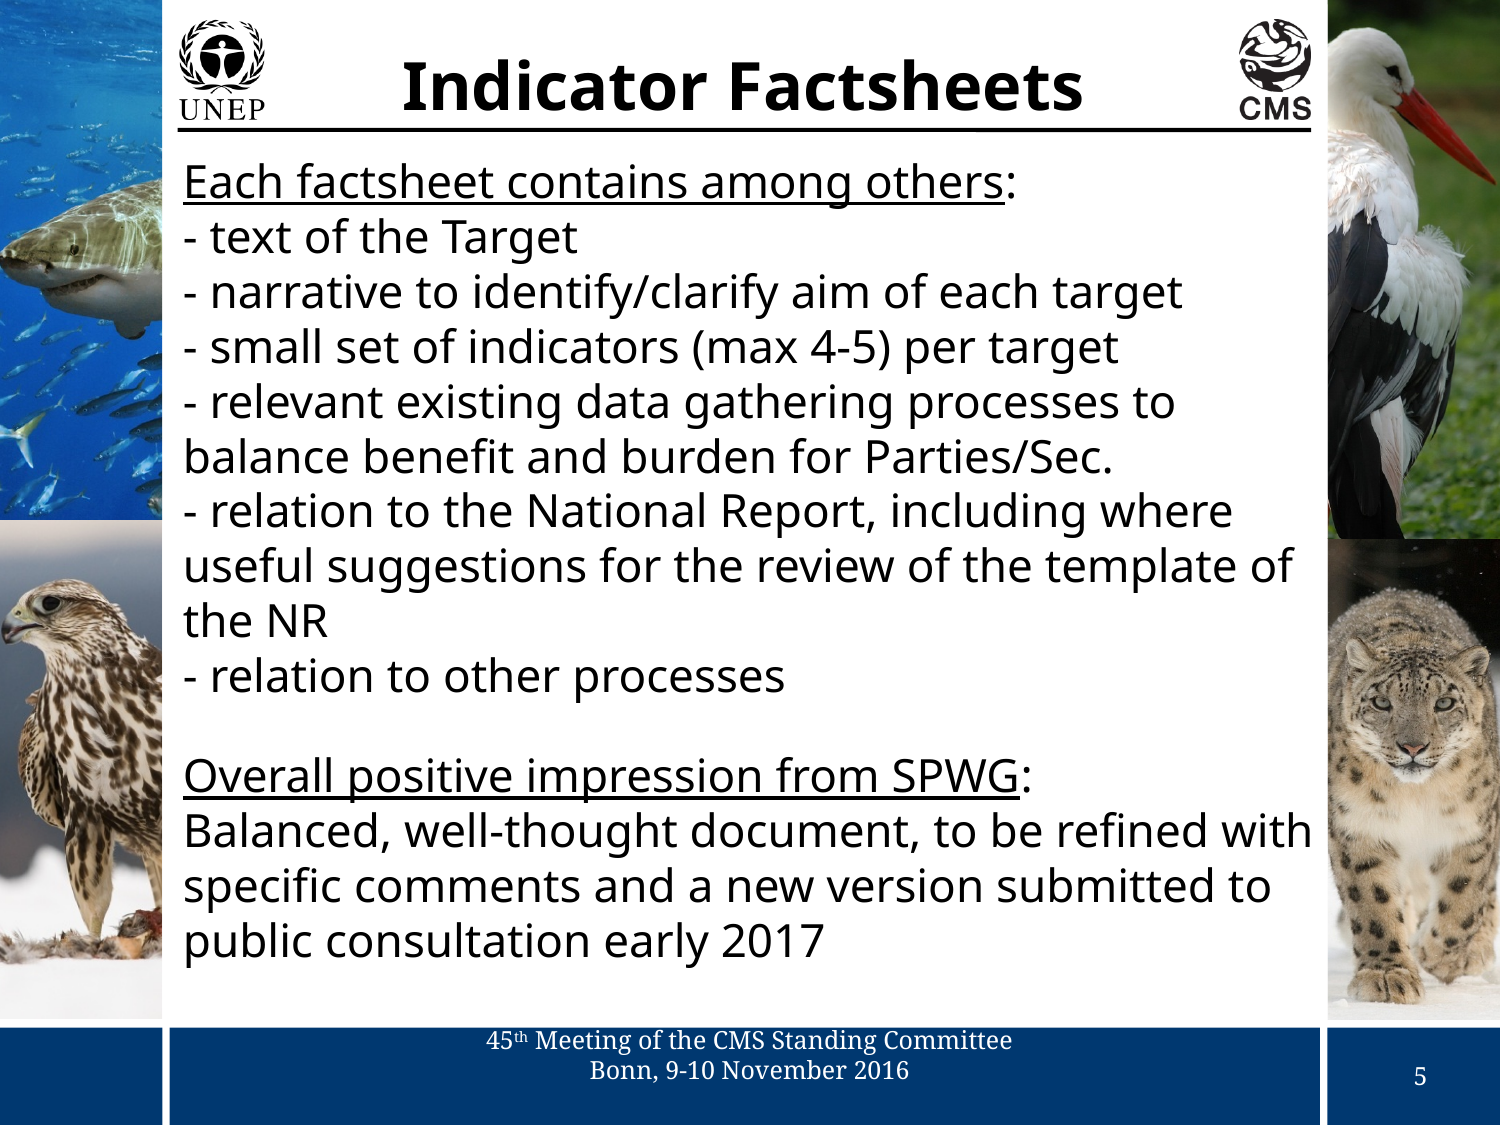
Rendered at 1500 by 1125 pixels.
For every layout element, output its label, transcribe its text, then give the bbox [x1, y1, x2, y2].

picture [0, 0, 163, 1019]
text_box Each factsheet contains among others: - text of the Target - narrative to identify/clarify aim of each target - small set of indicators (max 4-5) per target - relevant existing data gathering processes to balance benefit and burden for Parties/Sec. - relation to the National Report, including where useful suggestions for the review of the template of the NR - relation to other processes Overall positive impression from SPWG: Balanced, well-thought document, to be refined with specific comments and a new version submitted to public consultation early 2017 [183, 72, 1335, 1048]
picture [1305, 19, 1311, 72]
text_box Indicator Factsheets [182, 0, 1305, 183]
picture [1327, 0, 1500, 1020]
picture [177, 19, 182, 120]
